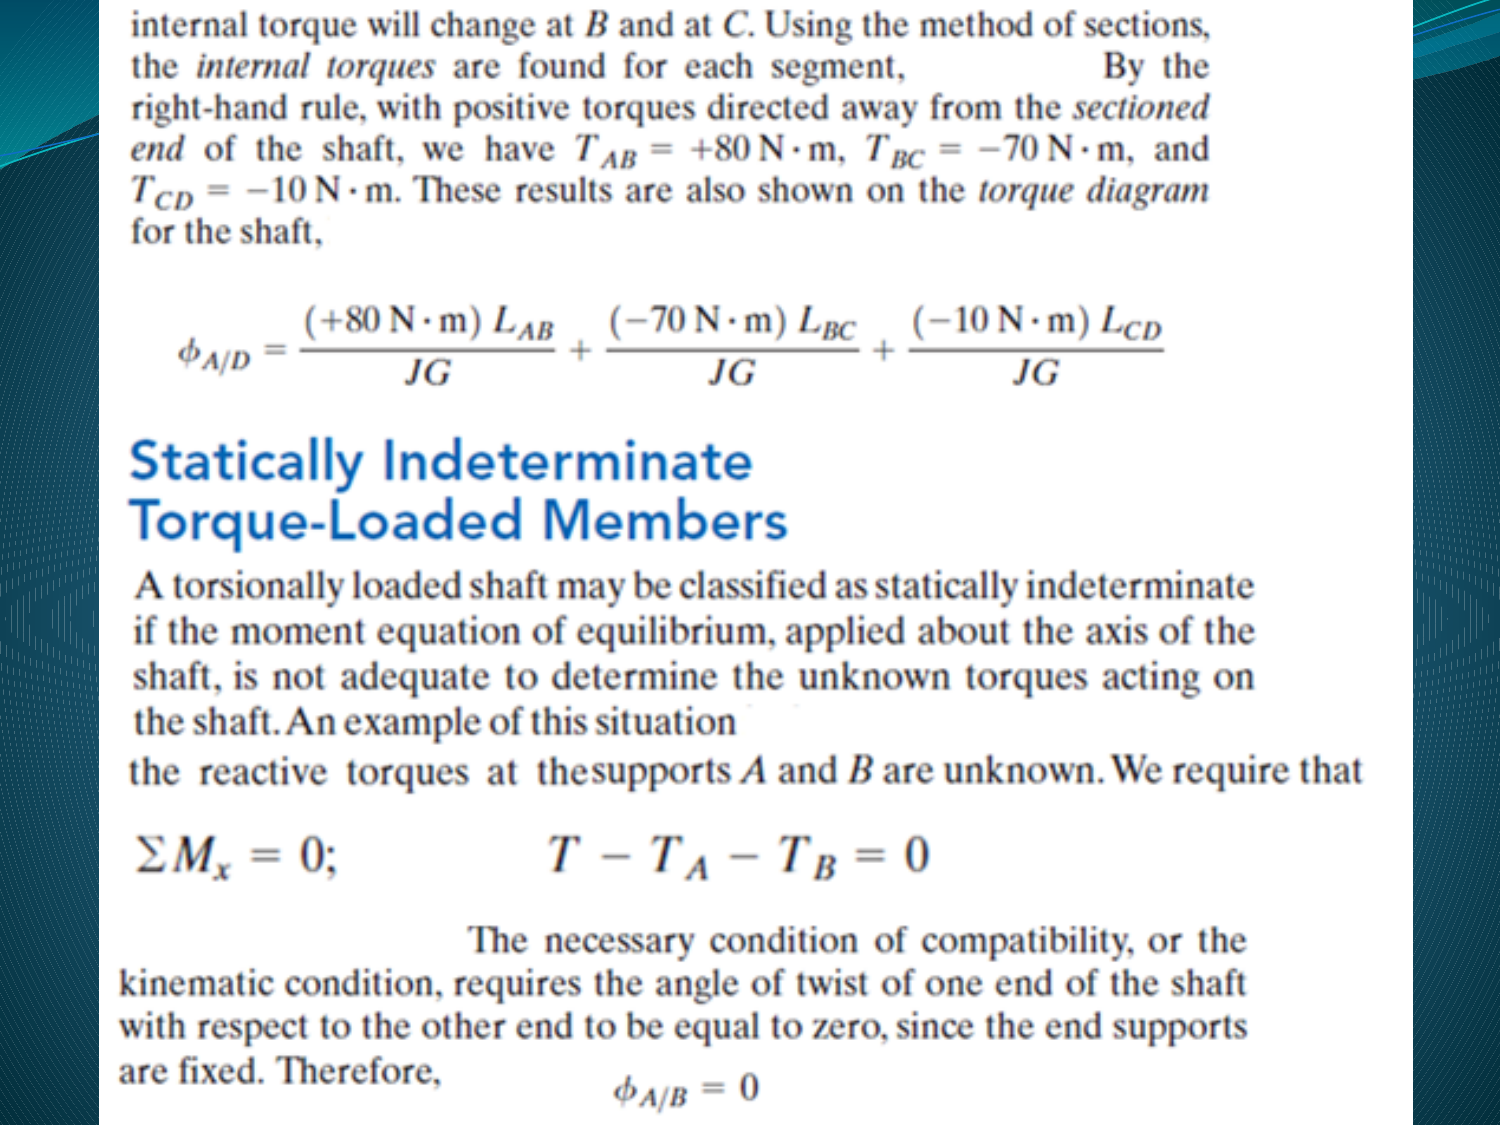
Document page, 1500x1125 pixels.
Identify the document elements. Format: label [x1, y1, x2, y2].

picture [99, 0, 1413, 1125]
